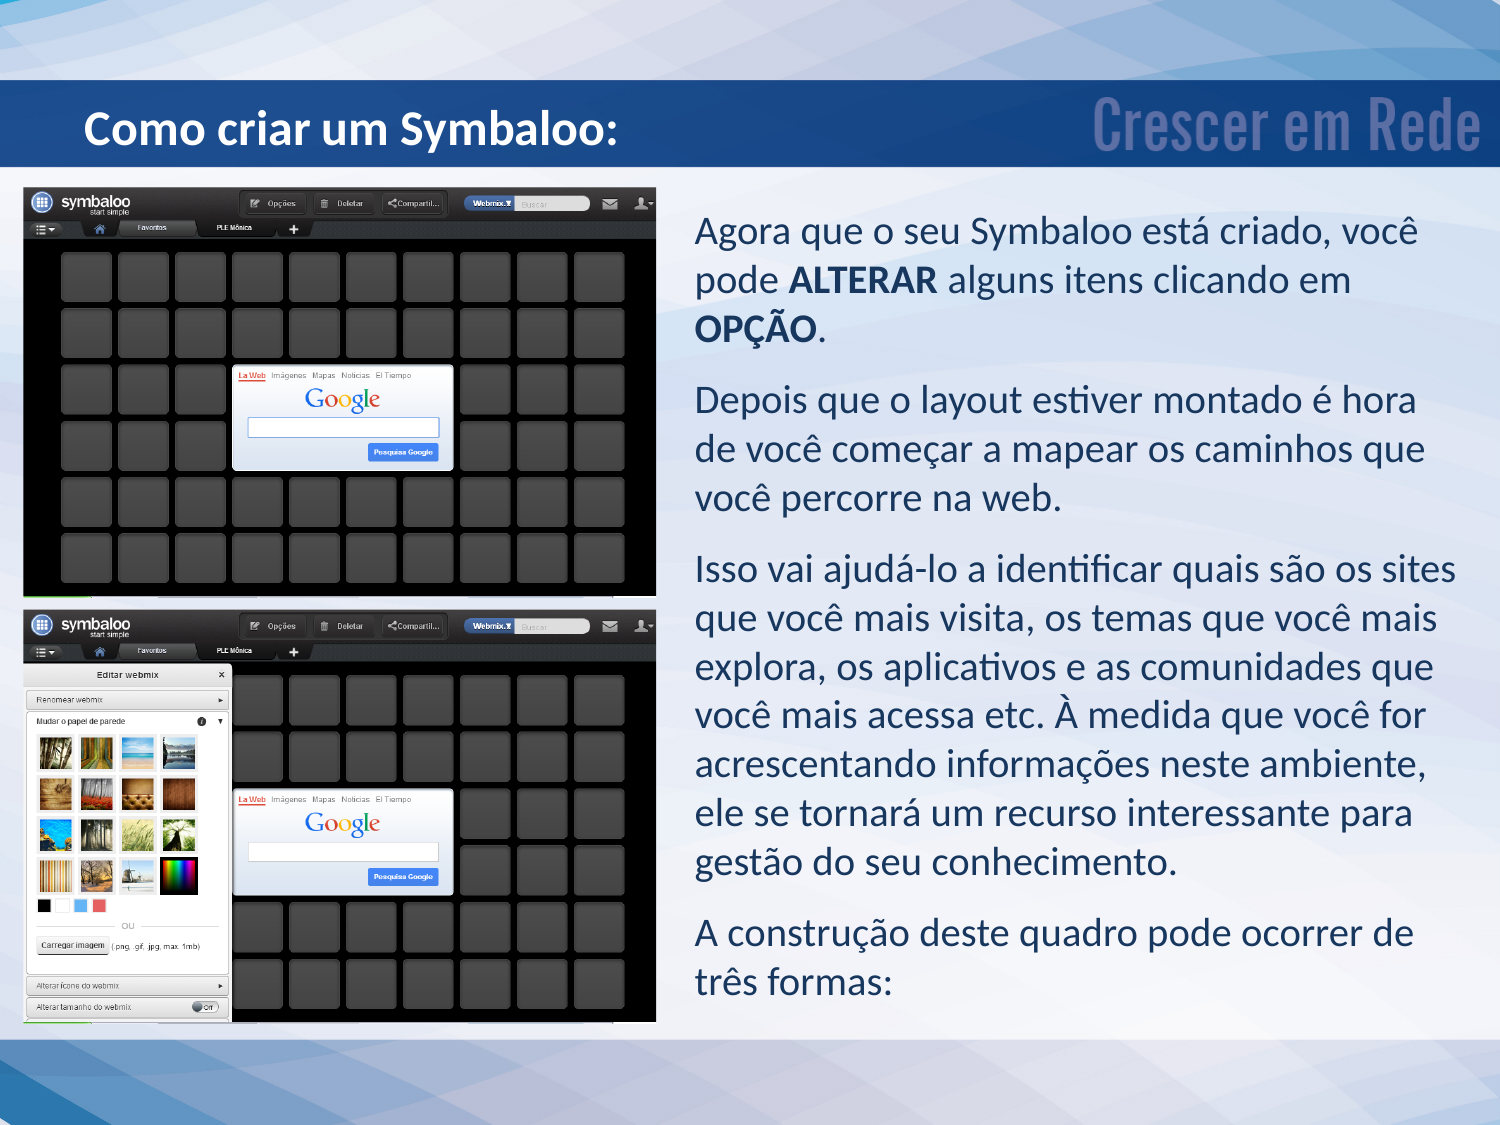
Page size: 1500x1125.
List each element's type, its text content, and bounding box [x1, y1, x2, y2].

text_box Como criar um Symbaloo: [70, 88, 1430, 163]
picture [0, 0, 1500, 1125]
text_box Agora que o seu Symbaloo está criado, você pode ALTERAR alguns itens clicando em OPÇÃO. Depois que o layout estiver montado é hora de você começar a mapear os caminhos que você percorre na web. Isso vai ajudá-lo a identificar quais são os sites que você mais visita, os temas que você mais explora, os aplicativos e as comunidades que você mais acessa etc. À medida que você for acrescentando informações neste ambiente, ele se tornará um recurso interessante para gestão do seu conhecimento. A construção deste quadro pode ocorrer de três formas: [679, 196, 1477, 1012]
